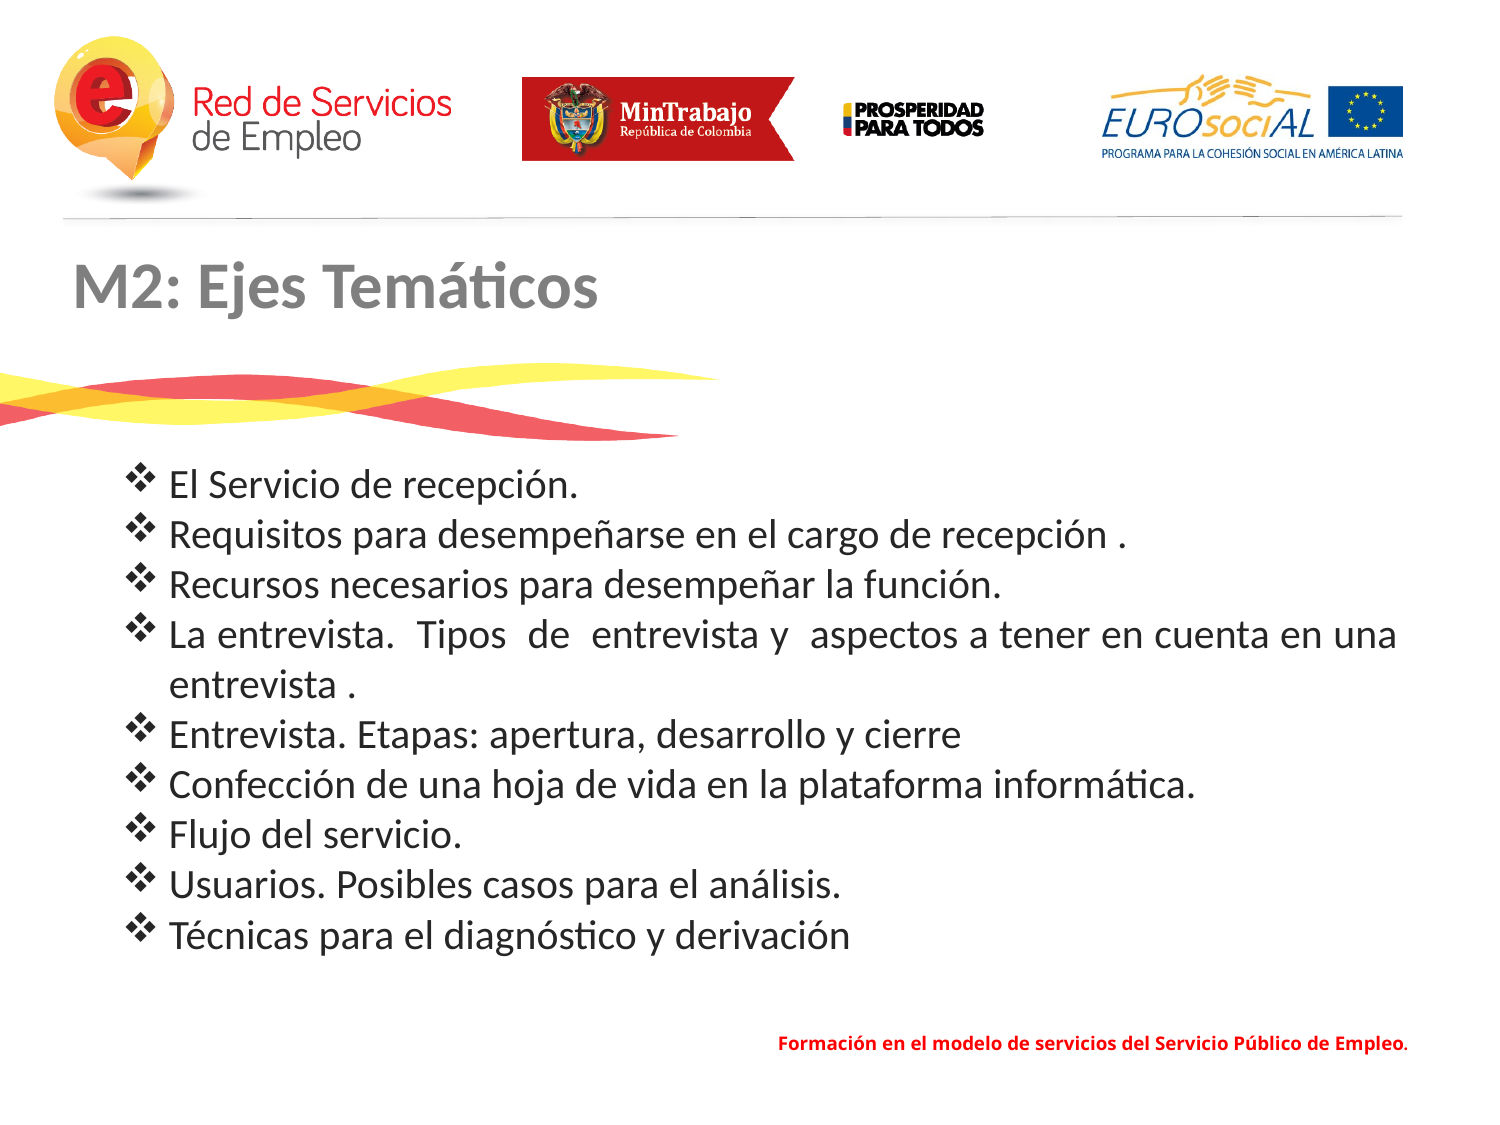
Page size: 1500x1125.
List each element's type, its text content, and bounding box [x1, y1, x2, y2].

picture [0, 358, 721, 441]
picture [1102, 74, 1403, 158]
text_box M2: Ejes Temáticos [57, 234, 630, 330]
text_box El Servicio de recepción. Requisitos para desempeñarse en el cargo de recepción . Recursos necesarios para desempeñar la función. La entrevista. Tipos de entrevista y aspectos a tener en cuenta en una entrevista . Entrevista. Etapas: apertura, desarrollo y cierre Confección de una hoja de vida en la plataforma informática. Flujo del servicio. Usuarios. Posibles casos para el análisis. Técnicas para el diagnóstico y derivación [107, 399, 1413, 965]
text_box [62, 215, 1403, 220]
picture [521, 77, 987, 162]
title Formación en el modelo de servicios del Servicio Público de Empleo. [720, 999, 1471, 1088]
picture [54, 35, 452, 205]
